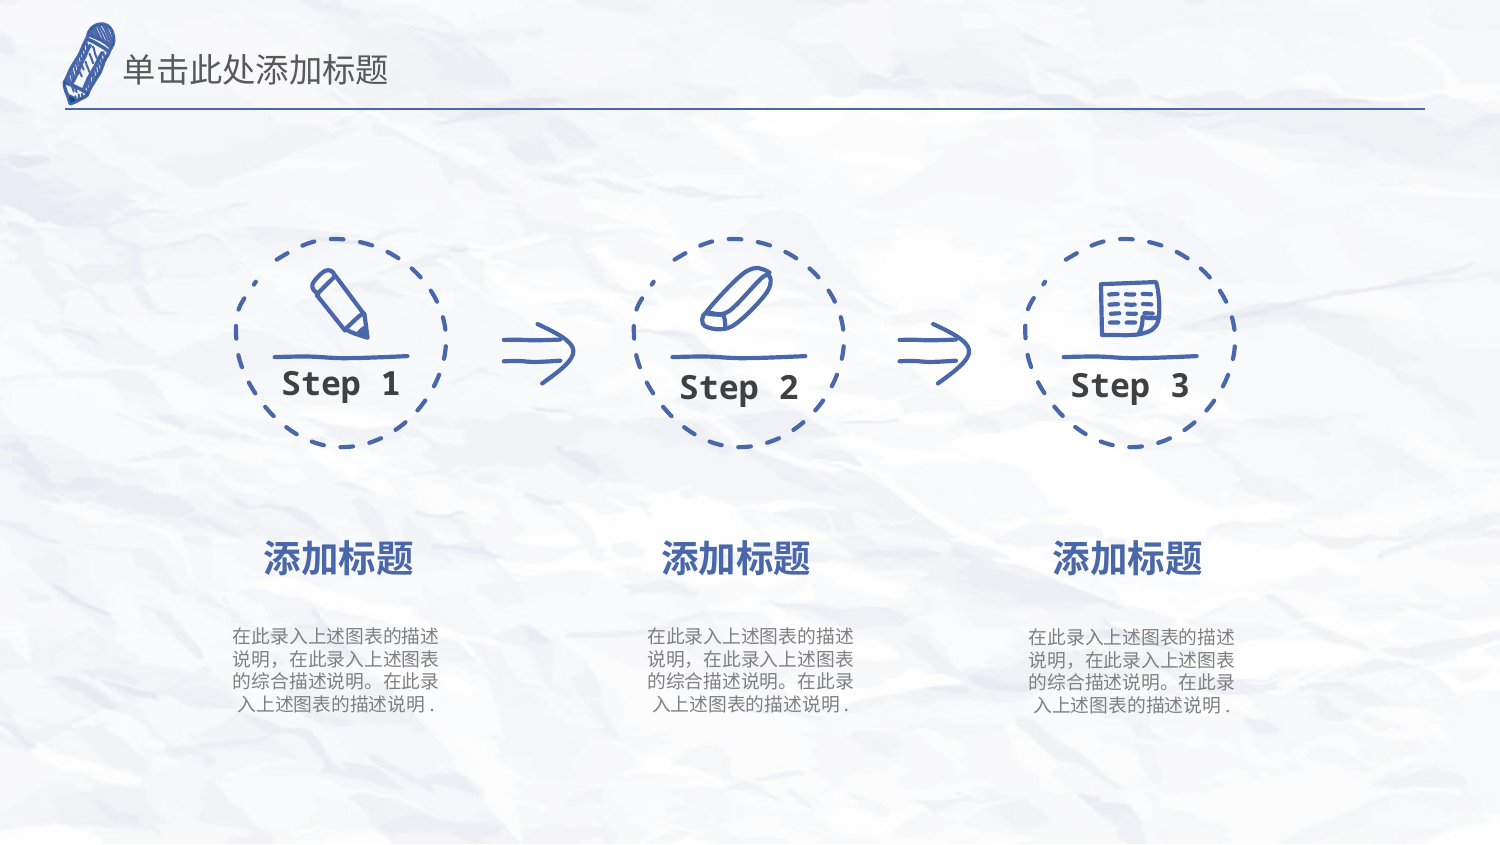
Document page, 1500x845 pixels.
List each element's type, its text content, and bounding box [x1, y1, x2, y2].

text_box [899, 323, 970, 384]
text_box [1100, 281, 1160, 336]
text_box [311, 269, 360, 346]
text_box [263, 408, 423, 450]
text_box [701, 267, 771, 330]
text_box [1023, 236, 1237, 402]
text_box Step 2 [653, 360, 824, 412]
text_box [233, 236, 448, 404]
text_box Step 1 [255, 356, 426, 408]
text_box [623, 527, 878, 725]
text_box [664, 412, 817, 450]
text_box Step 3 [1045, 358, 1216, 410]
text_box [1005, 527, 1259, 725]
text_box [631, 236, 846, 403]
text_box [503, 323, 574, 384]
text_box [670, 354, 808, 360]
text_box [1054, 410, 1210, 450]
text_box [209, 527, 463, 725]
text_box [1061, 354, 1199, 358]
